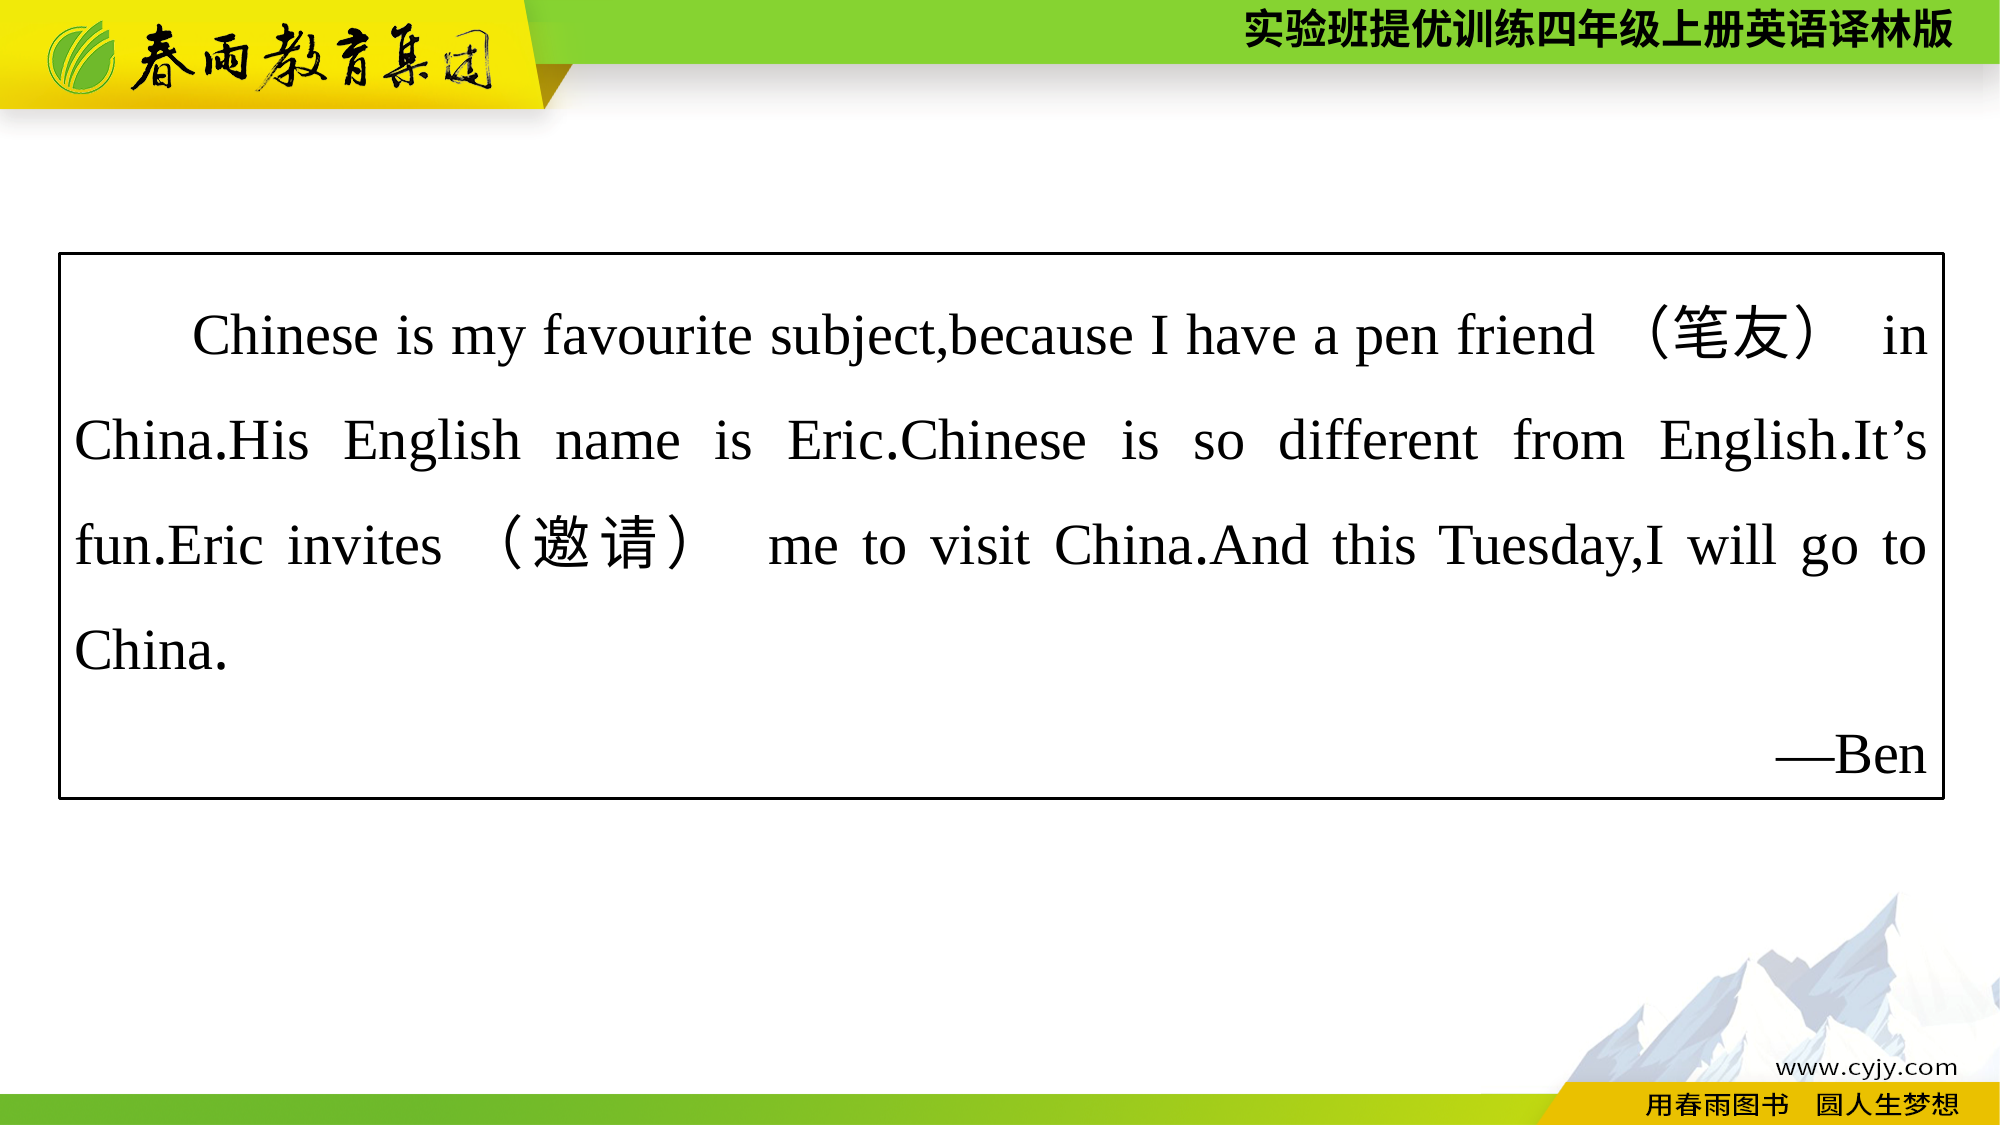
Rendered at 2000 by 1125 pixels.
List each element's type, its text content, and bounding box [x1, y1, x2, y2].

list Chinese is my favourite subject,because I have a pen friend（笔友） in China.His English name is Eric.Chinese is so different from English.It’s fun.Eric invites（邀请） me to visit China.And this Tuesday,I will go to China. —Ben [59, 253, 1944, 799]
picture [0, 0, 2000, 1125]
